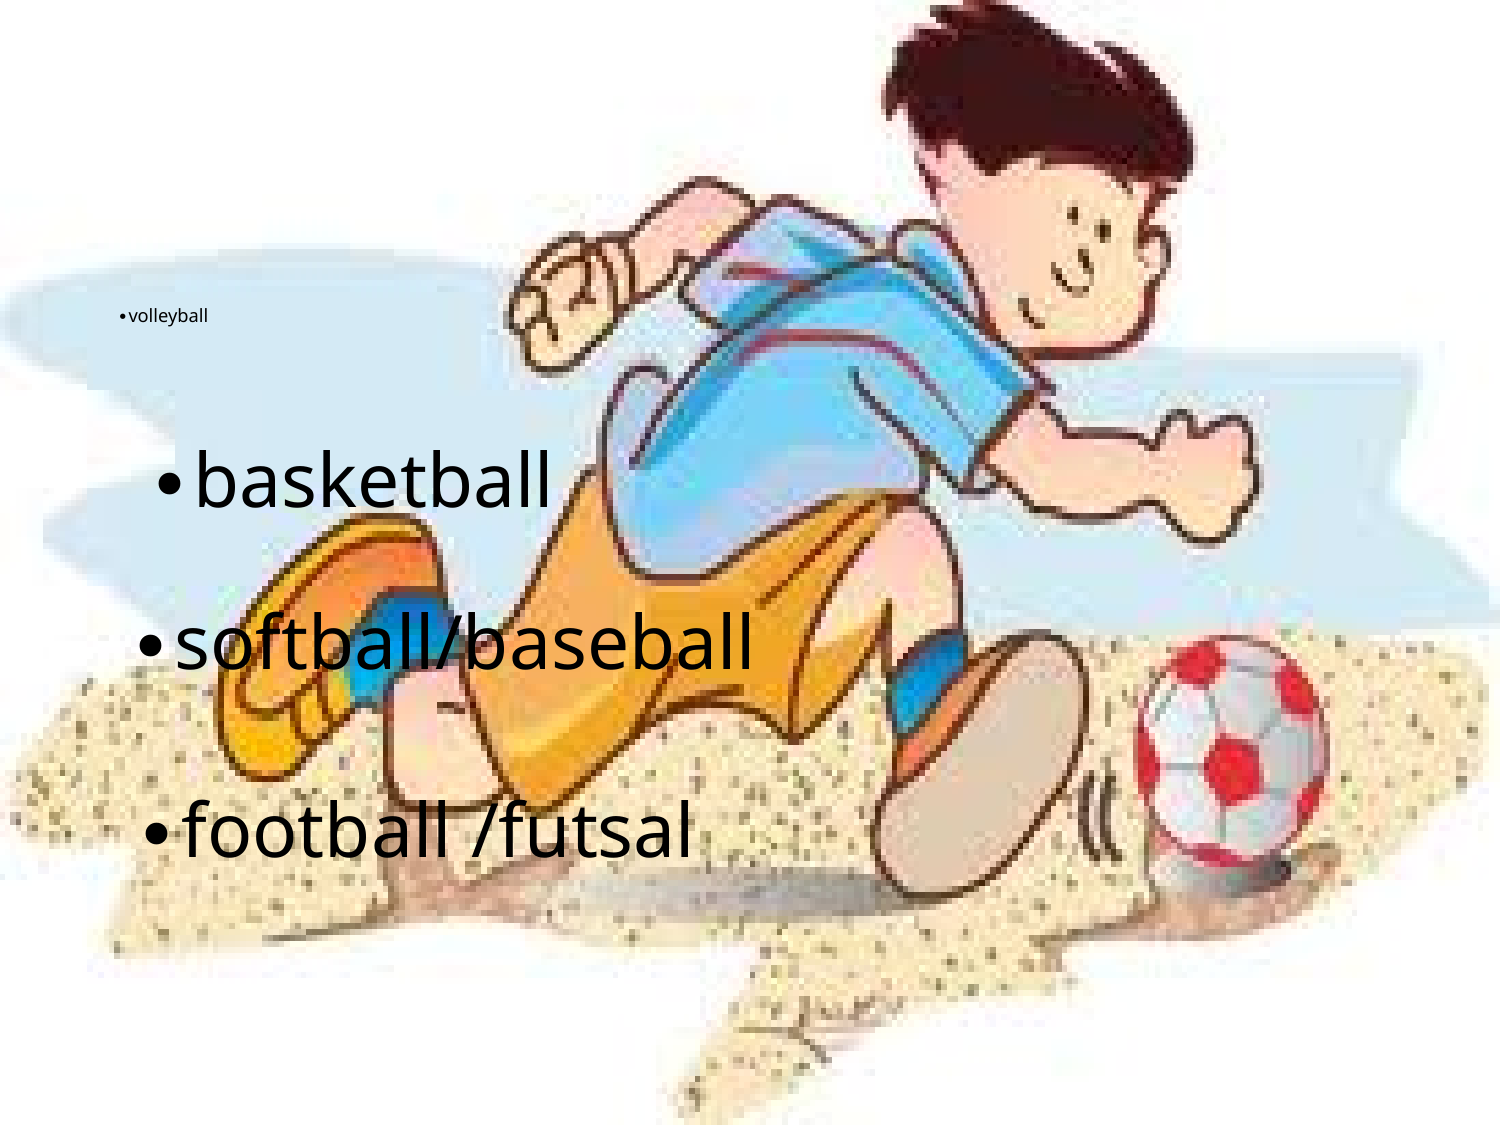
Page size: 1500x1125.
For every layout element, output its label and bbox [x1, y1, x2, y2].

list [0, 0, 1500, 1125]
